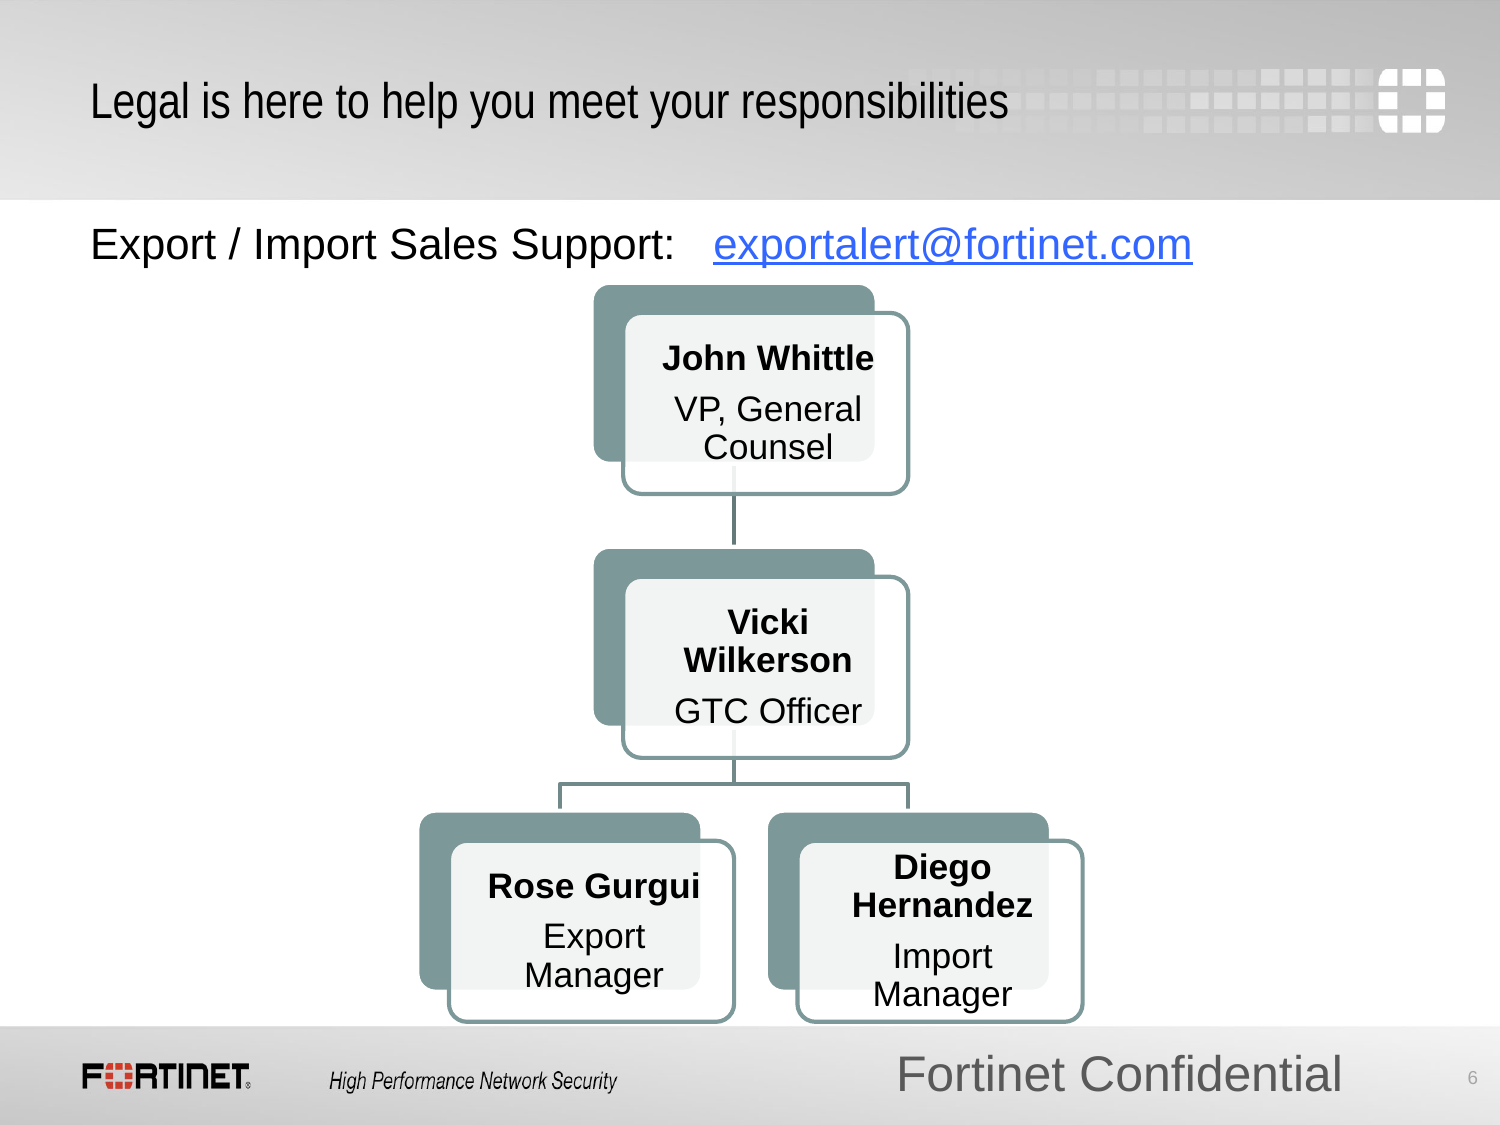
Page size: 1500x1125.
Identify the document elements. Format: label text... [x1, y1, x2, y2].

title Legal is here to help you meet your responsibilities [75, 4, 1370, 200]
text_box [0, 282, 1500, 1023]
picture [0, 0, 1500, 282]
list Export / Import Sales Support: exportalert@fortinet.com [75, 208, 1425, 281]
picture [0, 1023, 1500, 1125]
slide_number Fortinet Confidential [881, 1033, 1440, 1080]
